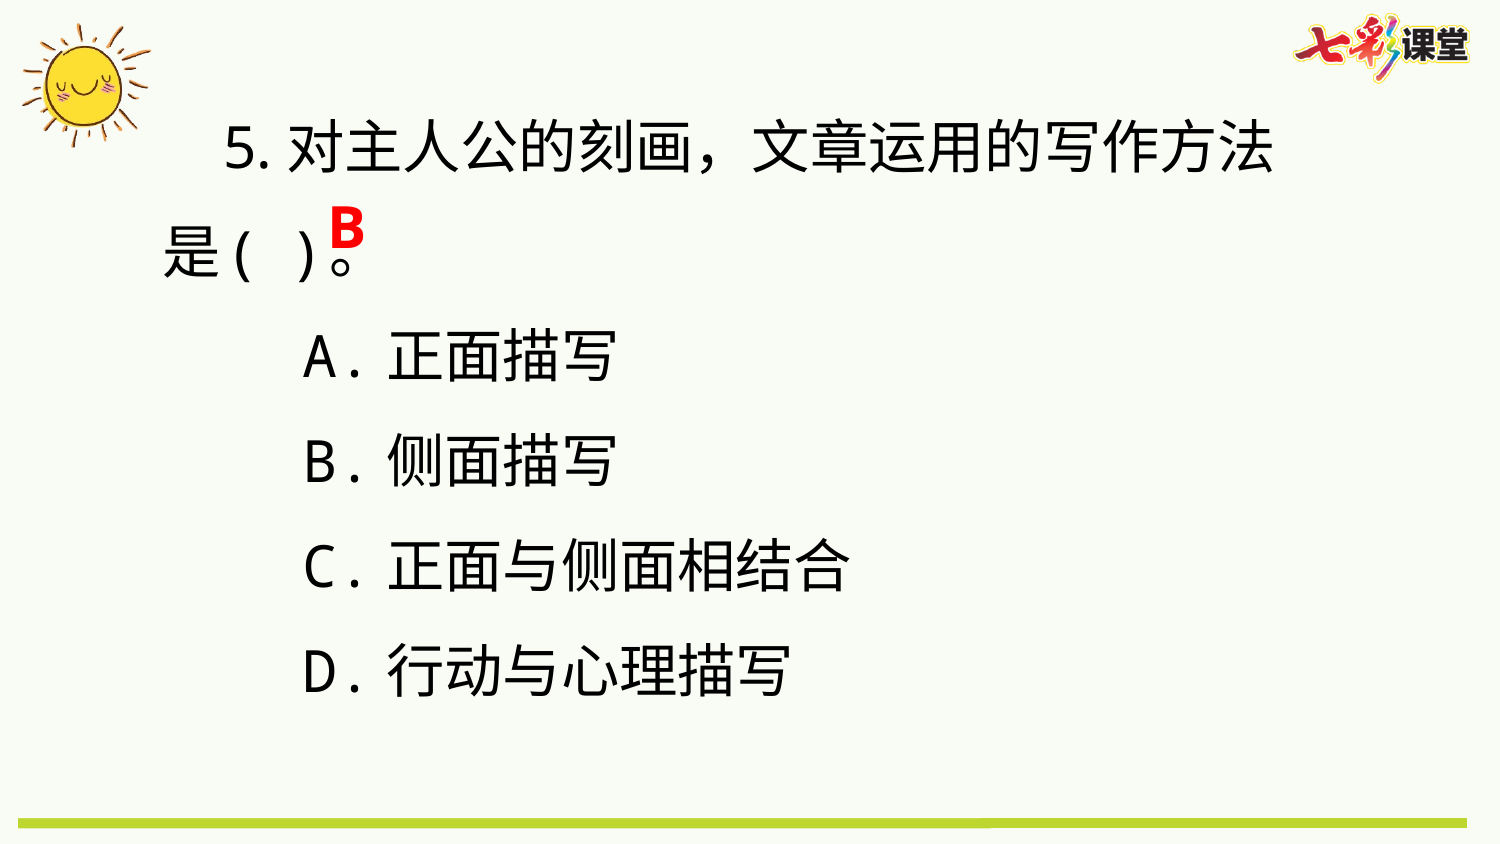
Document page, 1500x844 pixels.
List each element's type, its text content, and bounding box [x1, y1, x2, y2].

picture [18, 771, 1467, 844]
picture [0, 0, 173, 172]
picture [1291, 9, 1472, 87]
text_box 5.对主人公的刻画，文章运用的写作方法是( )。 A.正面描写 B.侧面描写 C.正面与侧面相结合 D.行动与心理描写 [147, 67, 1334, 712]
text_box B [312, 182, 420, 268]
